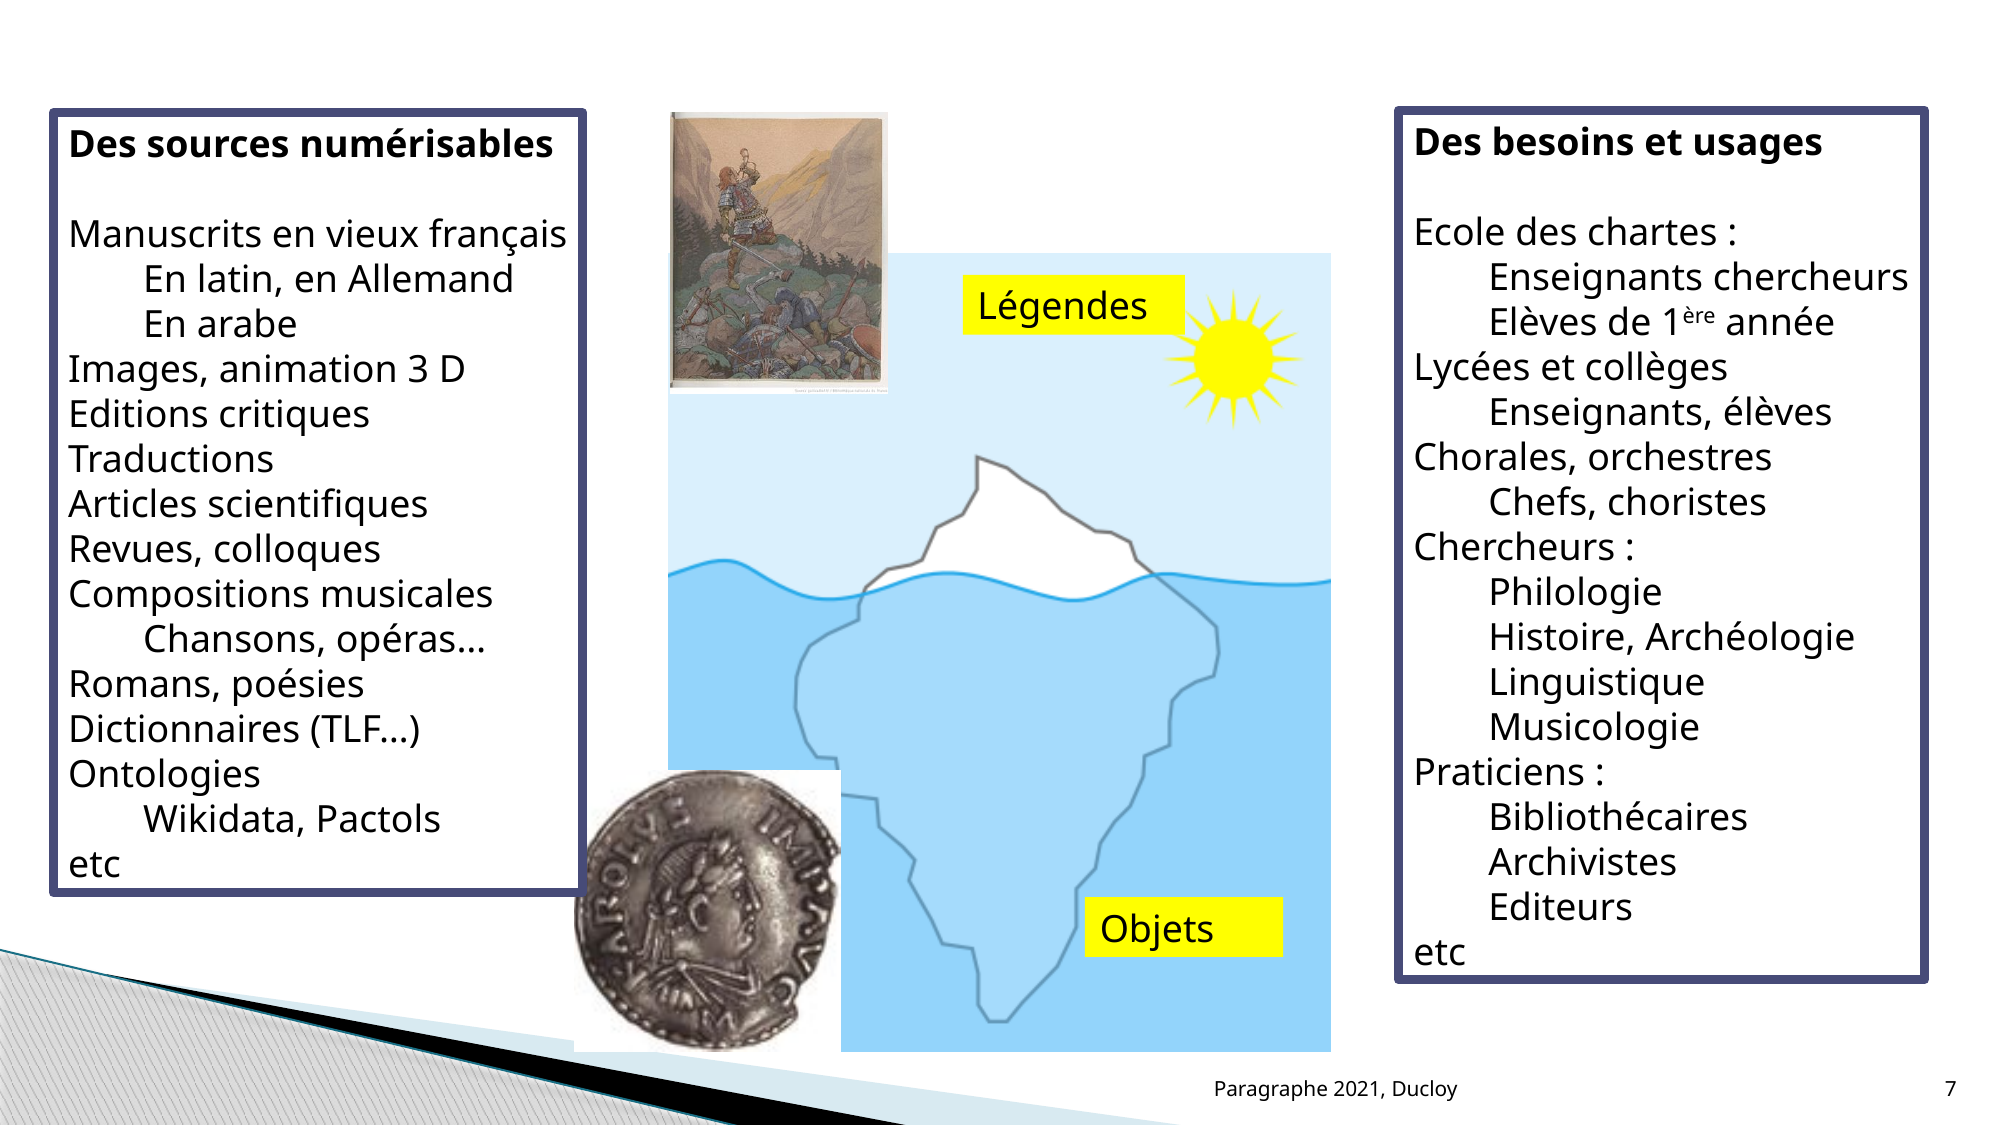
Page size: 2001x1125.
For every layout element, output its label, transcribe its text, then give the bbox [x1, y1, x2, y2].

slide_number 7 [1891, 1051, 1972, 1112]
footer Paragraphe 2021, Ducloy [957, 1051, 1473, 1112]
picture [574, 112, 1331, 1052]
text_box Des besoins et usages Ecole des chartes : Enseignants chercheurs Elèves de 1ère année Lycées et collèges Enseignants, élèves Chorales, orchestres Chefs, choristes Chercheurs : Philologie Histoire, Archéologie Linguistique Musicologie Praticiens : Bibliothécaires Archivistes Editeurs etc [1394, 106, 1929, 984]
text_box Des sources numérisables Manuscrits en vieux français En latin, en Allemand En arabe Images, animation 3 D Editions critiques Traductions Articles scientifiques Revues, colloques Compositions musicales Chansons, opéras… Romans, poésies Dictionnaires (TLF…) Ontologies Wikidata, Pactols etc [49, 108, 587, 897]
